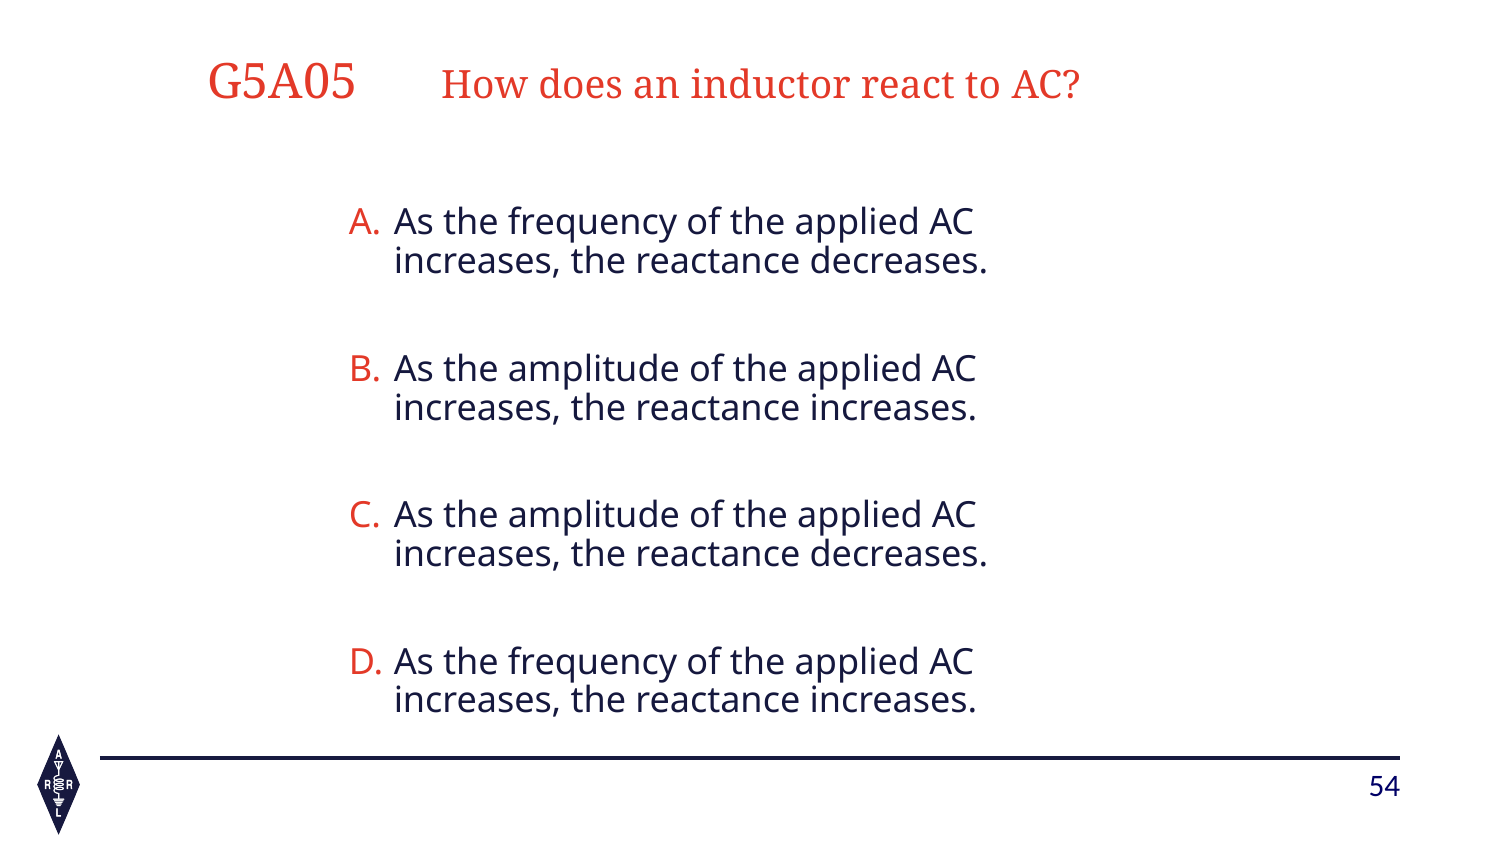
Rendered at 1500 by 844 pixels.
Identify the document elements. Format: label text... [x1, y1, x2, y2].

picture [37, 734, 80, 835]
list As the frequency of the applied AC increases, the reactance decreases. As the amplitude of the applied AC increases, the reactance increases. As the amplitude of the applied AC increases, the reactance decreases. As the frequency of the applied AC increases, the reactance increases. [348, 198, 1152, 809]
title G5A05 How does an inductor react to AC? [207, 46, 1293, 118]
slide_number 54 [1302, 761, 1400, 807]
